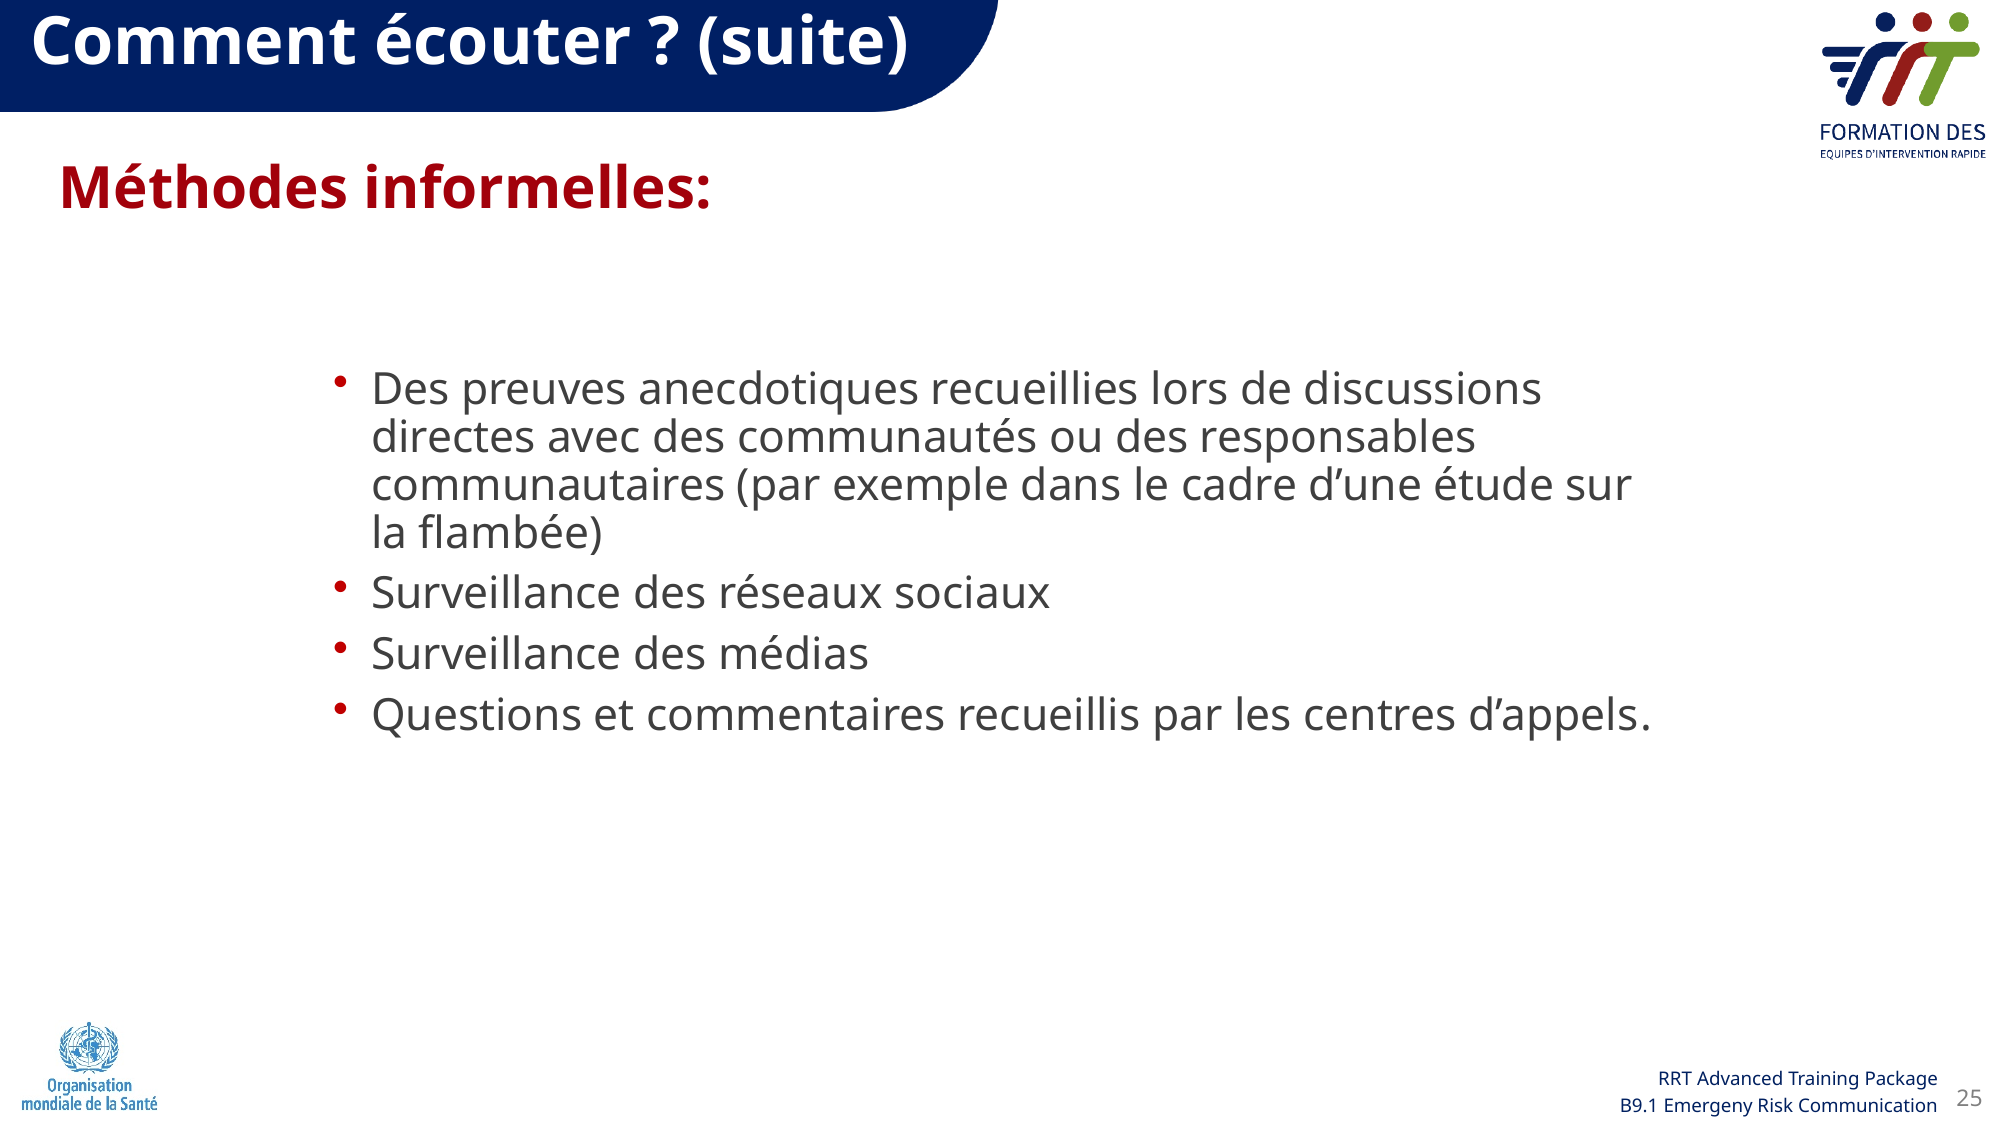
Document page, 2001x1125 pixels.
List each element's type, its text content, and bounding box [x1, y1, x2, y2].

picture [20, 1020, 158, 1111]
text_box 25 [1971, 1080, 1993, 1125]
text_box Méthodes informelles: [51, 151, 720, 230]
picture [1820, 11, 1986, 160]
picture [0, 0, 999, 112]
text_box Comment écouter ? (suite) [22, 0, 931, 97]
list Des preuves anecdotiques recueillies lors de discussions directes avec des communautés ou des responsables communautaires (par exemple dans le cadre d’une étude sur la flambée) Surveillance des réseaux sociaux Surveillance des médias Questions et commentaires recueillis par les centres d’appels. [325, 357, 1675, 767]
